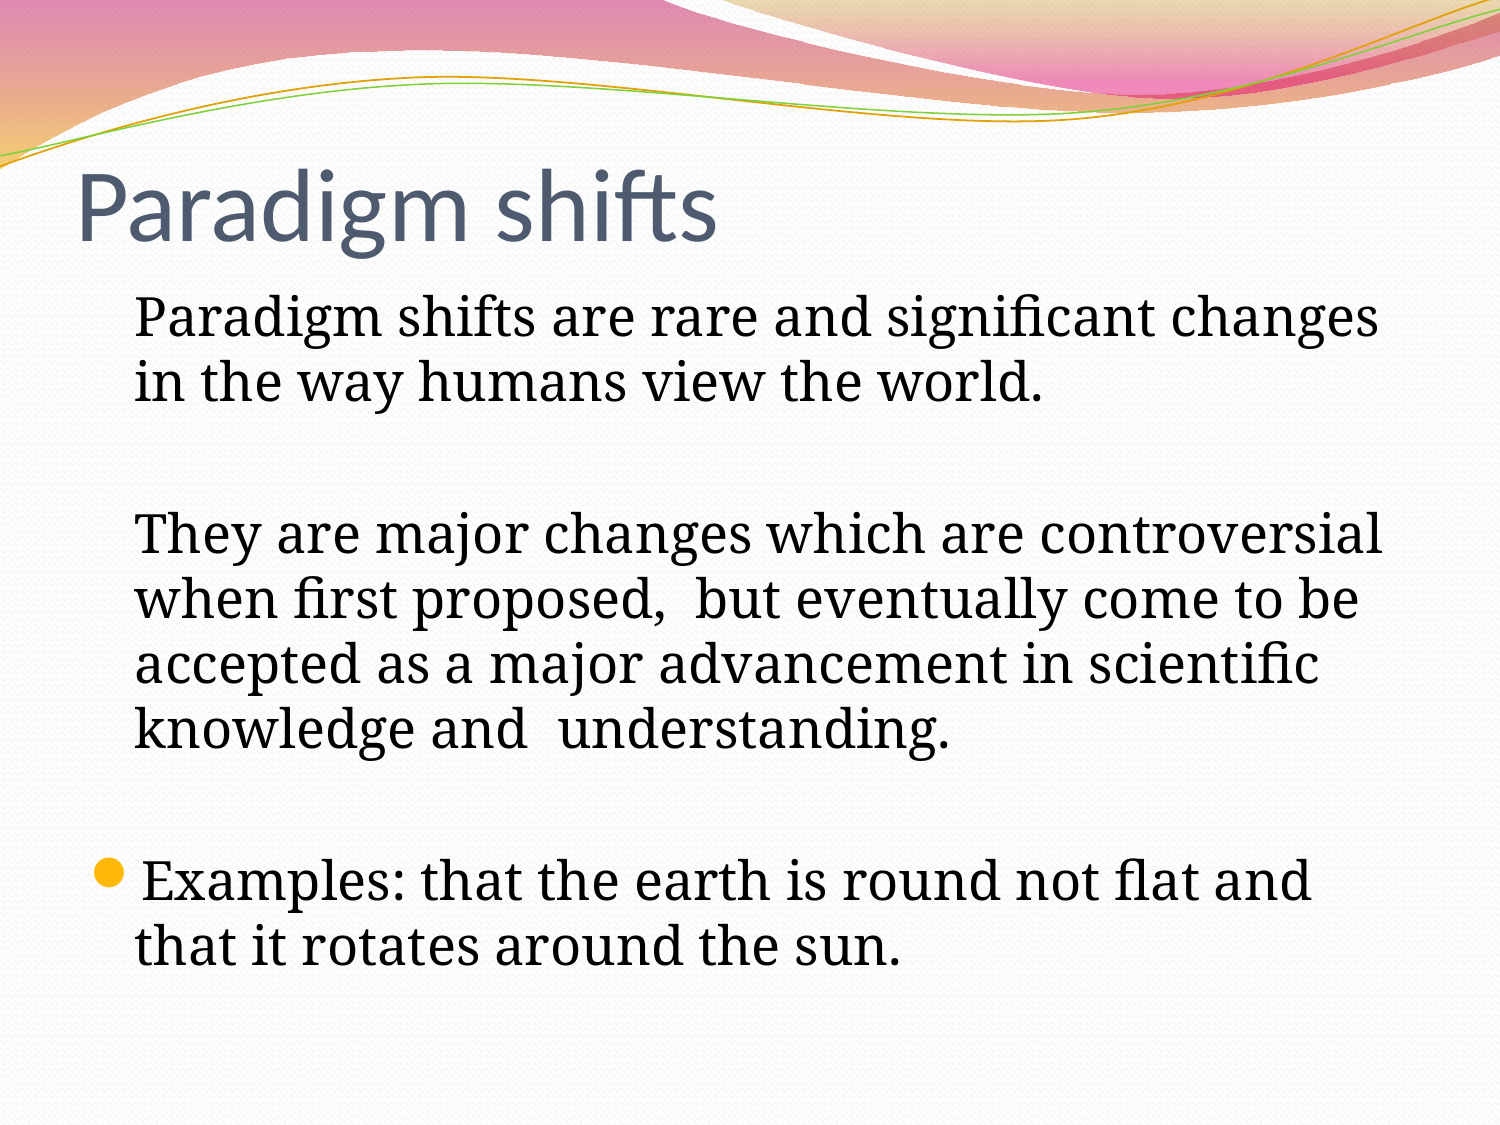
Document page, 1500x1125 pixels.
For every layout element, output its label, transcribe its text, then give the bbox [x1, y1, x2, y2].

list Paradigm shifts are rare and significant changes in the way humans view the world. They are major changes which are controversial when first proposed, but eventually come to be accepted as a major advancement in scientific knowledge and understanding. Examples: that the earth is round not flat and that it rotates around the sun. [75, 275, 1425, 1038]
title Paradigm shifts [75, 115, 1425, 263]
